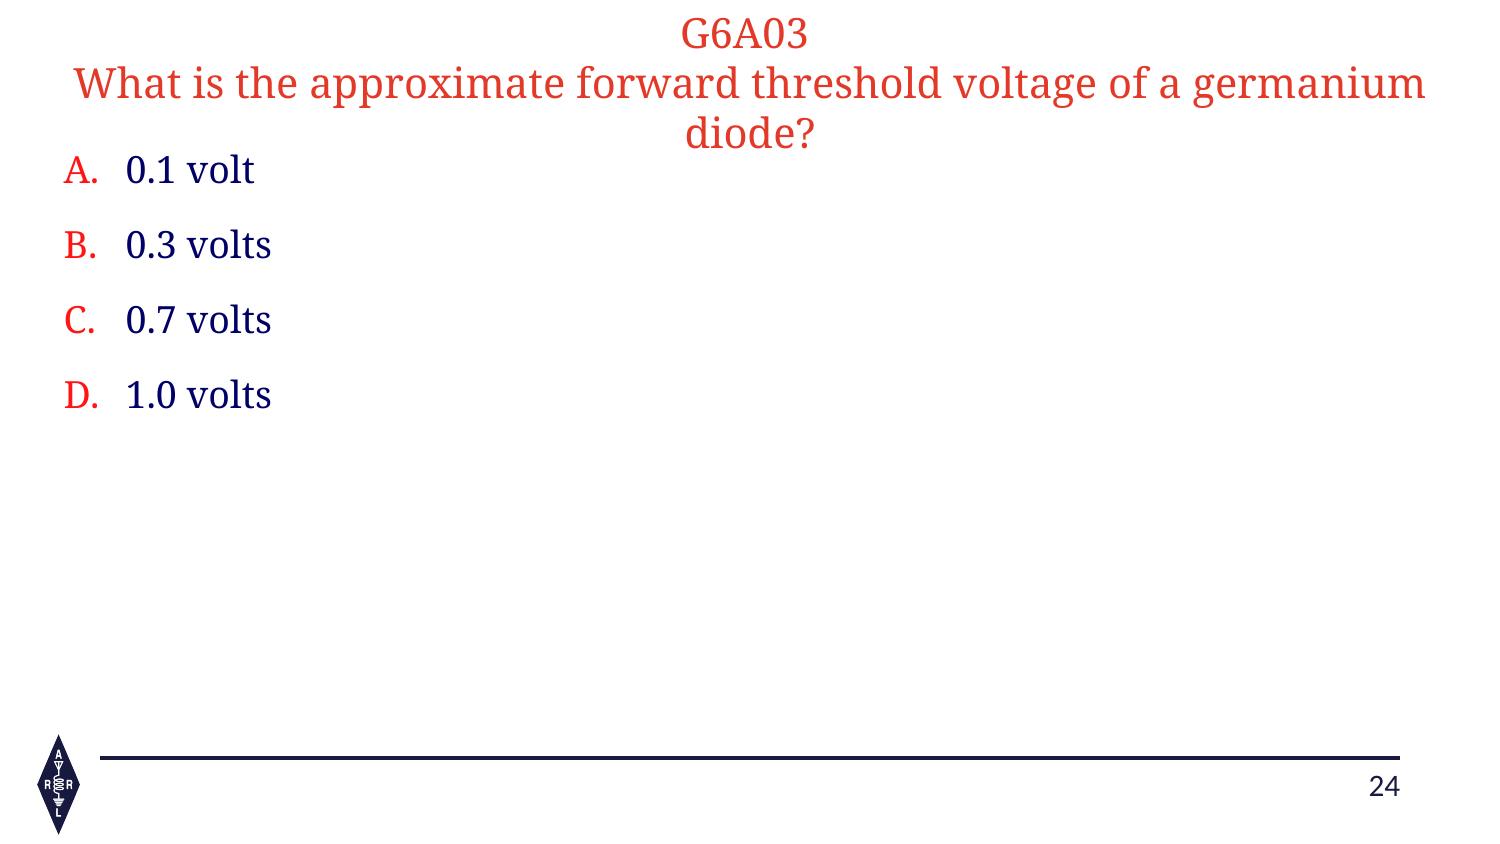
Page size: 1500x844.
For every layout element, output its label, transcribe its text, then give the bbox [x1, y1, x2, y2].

picture [37, 734, 80, 835]
text_box 0.1 volt 0.3 volts 0.7 volts 1.0 volts [48, 116, 1456, 730]
slide_number 24 [1302, 761, 1400, 807]
text_box G6A03 What is the approximate forward threshold voltage of a germanium diode? [0, 0, 1500, 158]
